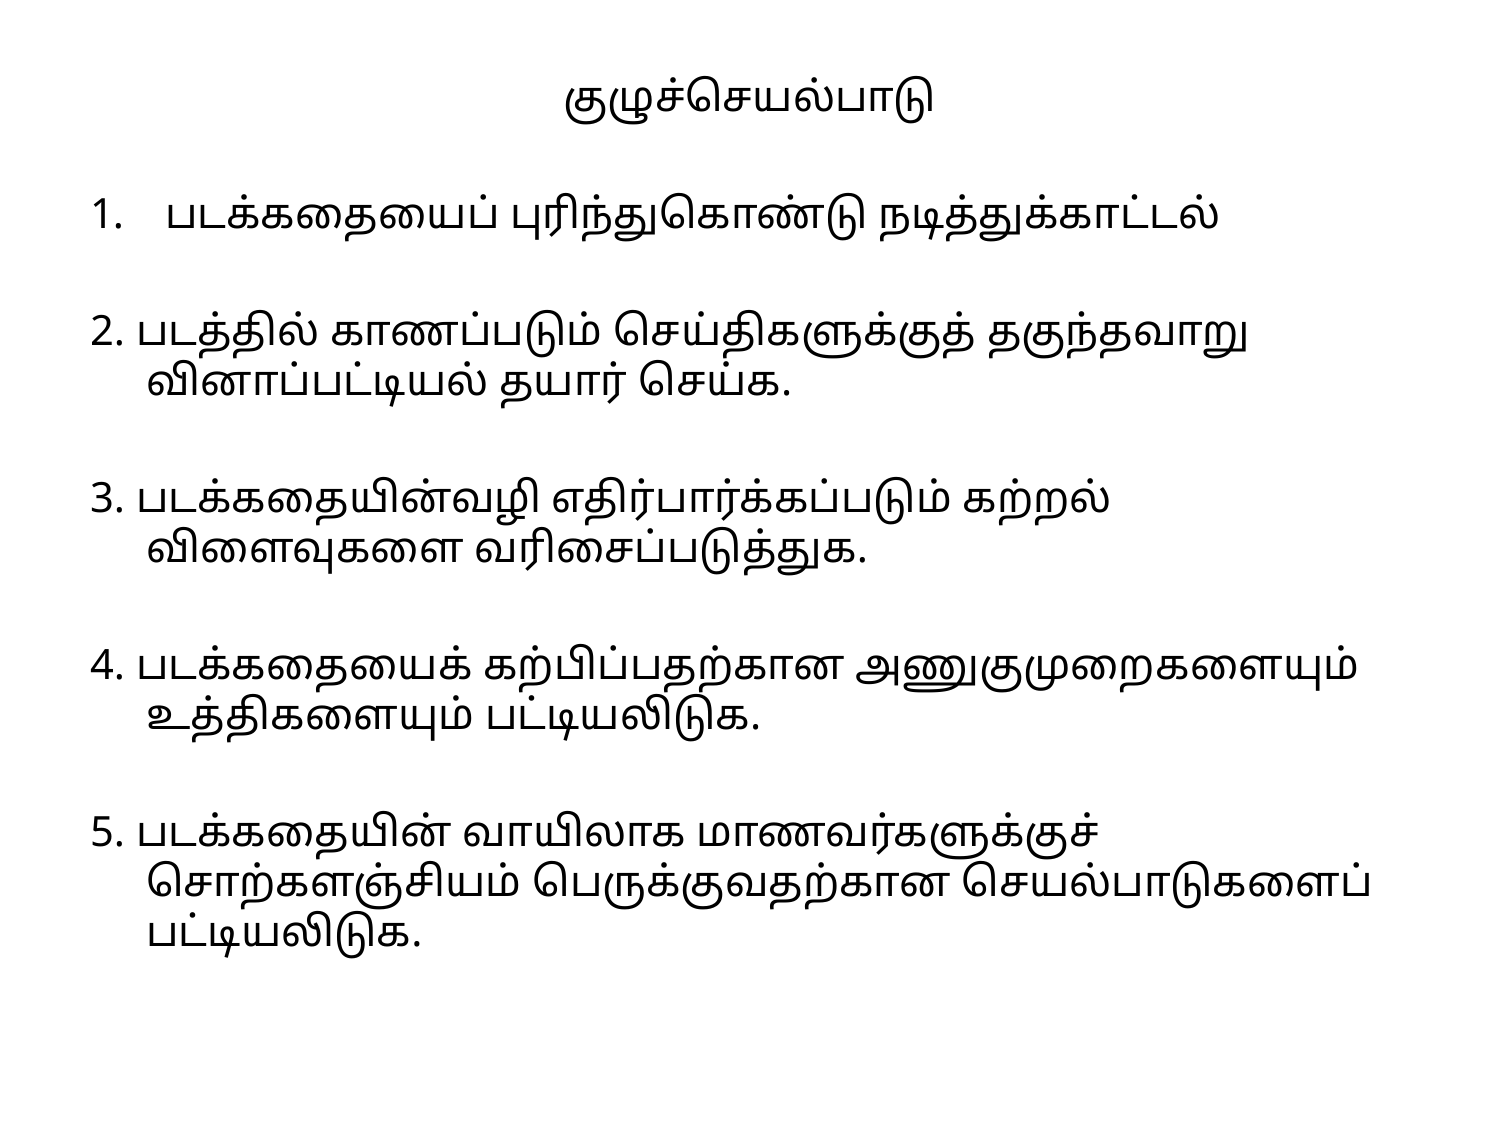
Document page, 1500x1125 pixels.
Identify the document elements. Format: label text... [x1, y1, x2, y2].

list குழுச்செயல்பாடு படக்கதையைப் புரிந்துகொண்டு நடித்துக்காட்டல் 2. படத்தில் காணப்படும் செய்திகளுக்குத் தகுந்தவாறு வினாப்பட்டியல் தயார் செய்க. 3. படக்கதையின்வழி எதிர்பார்க்கப்படும் கற்றல் விளைவுகளை வரிசைப்படுத்துக. 4. படக்கதையைக் கற்பிப்பதற்கான அணுகுமுறைகளையும் உத்திகளையும் பட்டியலிடுக. 5. படக்கதையின் வாயிலாக மாணவர்களுக்குச் சொற்களஞ்சியம் பெருக்குவதற்கான செயல்பாடுகளைப் பட்டியலிடுக. [75, 62, 1425, 1075]
